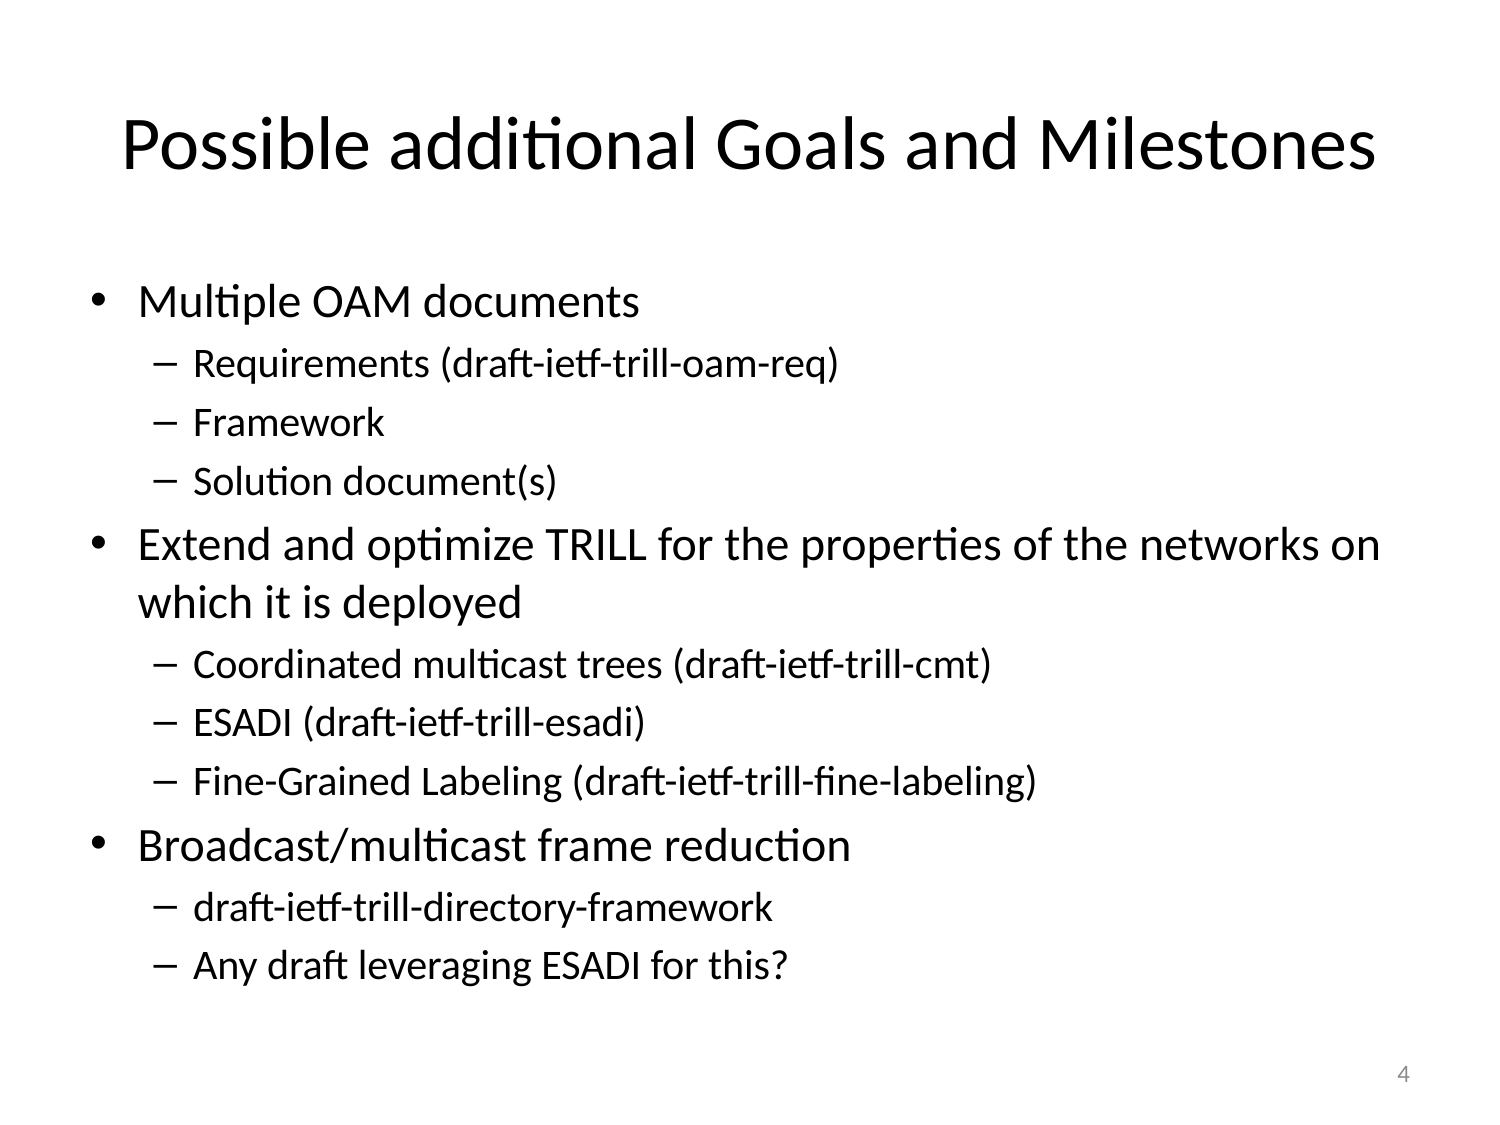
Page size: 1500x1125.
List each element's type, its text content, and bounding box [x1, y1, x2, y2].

slide_number 4 [1074, 1042, 1425, 1103]
list Multiple OAM documents Requirements (draft-ietf-trill-oam-req) Framework Solution document(s) Extend and optimize TRILL for the properties of the networks on which it is deployed Coordinated multicast trees (draft-ietf-trill-cmt) ESADI (draft-ietf-trill-esadi) Fine-Grained Labeling (draft-ietf-trill-fine-labeling) Broadcast/multicast frame reduction draft-ietf-trill-directory-framework Any draft leveraging ESADI for this? [75, 262, 1425, 1005]
title Possible additional Goals and Milestones [75, 45, 1425, 233]
